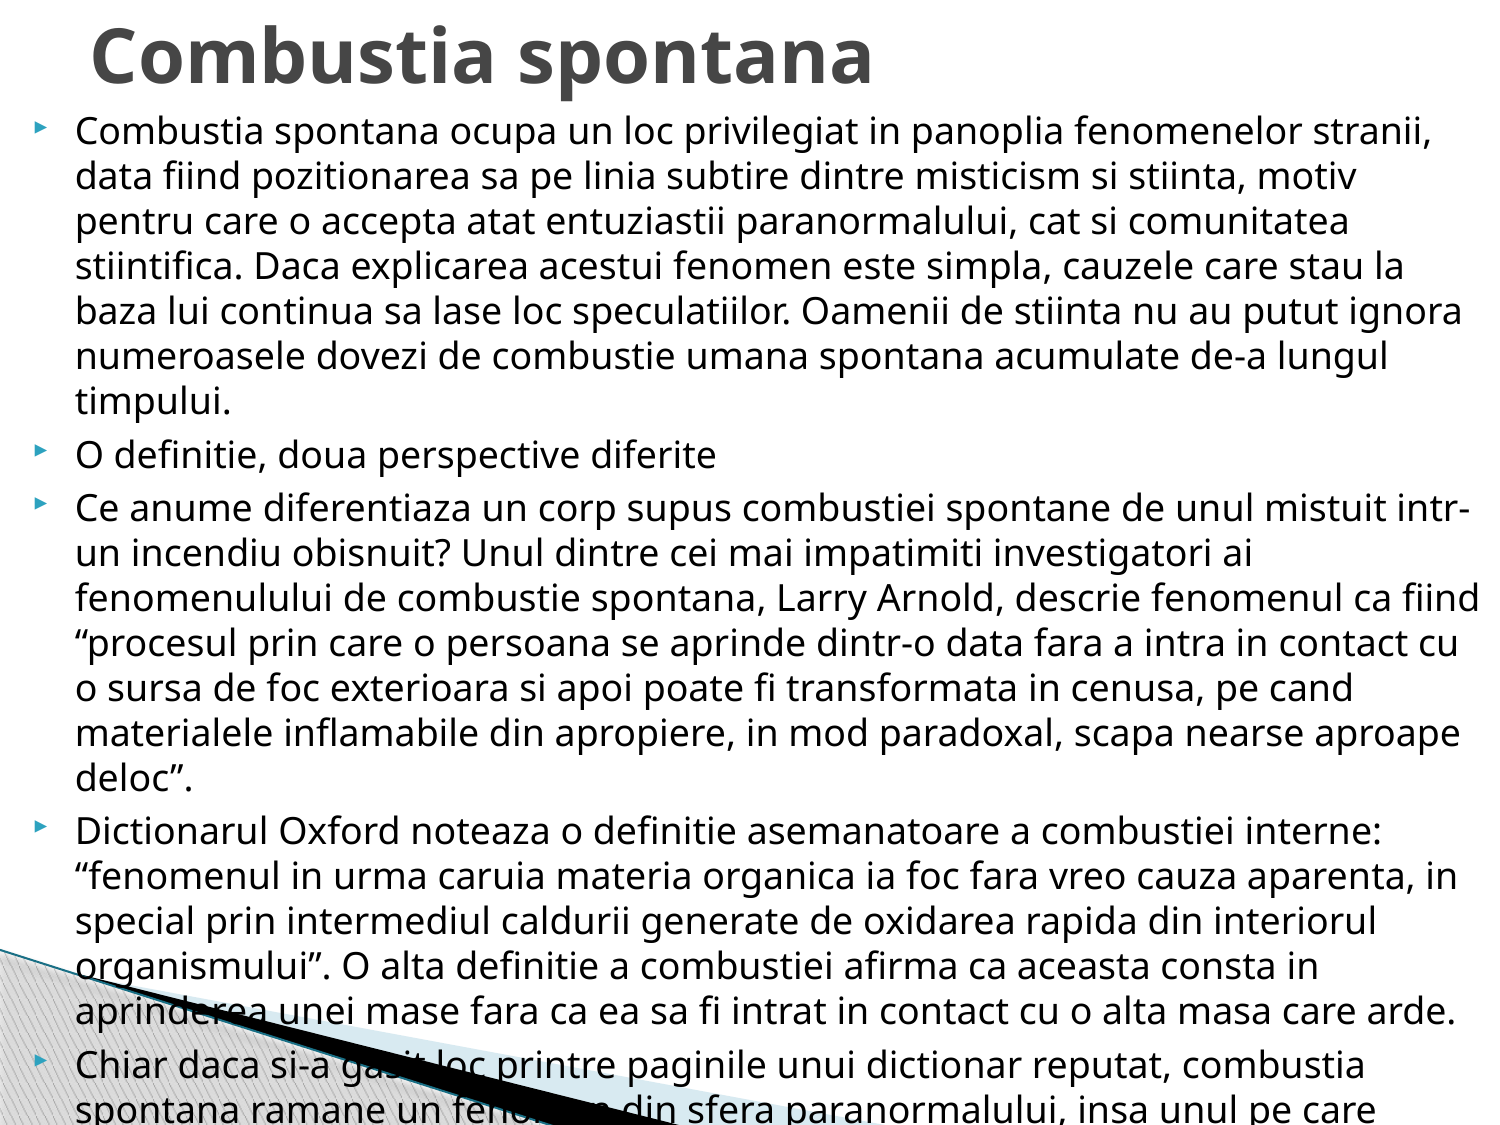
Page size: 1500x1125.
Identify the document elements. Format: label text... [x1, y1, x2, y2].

list Combustia spontana ocupa un loc privilegiat in panoplia fenomenelor stranii, data fiind pozitionarea sa pe linia subtire dintre misticism si stiinta, motiv pentru care o accepta atat entuziastii paranormalului, cat si comunitatea stiintifica. Daca explicarea acestui fenomen este simpla, cauzele care stau la baza lui continua sa lase loc speculatiilor. Oamenii de stiinta nu au putut ignora numeroasele dovezi de combustie umana spontana acumulate de-a lungul timpului. O definitie, doua perspective diferite Ce anume diferentiaza un corp supus combustiei spontane de unul mistuit intr-un incendiu obisnuit? Unul dintre cei mai impatimiti investigatori ai fenomenulului de combustie spontana, Larry Arnold, descrie fenomenul ca fiind “procesul prin care o persoana se aprinde dintr-o data fara a intra in contact cu o sursa de foc exterioara si apoi poate fi transformata in cenusa, pe cand materialele inflamabile din apropiere, in mod paradoxal, scapa nearse aproape deloc”. Dictionarul Oxford noteaza o definitie asemanatoare a combustiei interne: “fenomenul in urma caruia materia organica ia foc fara vreo cauza aparenta, in special prin intermediul caldurii generate de oxidarea rapida din interiorul organismului”. O alta definitie a combustiei afirma ca aceasta consta in aprinderea unei mase fara ca ea sa fi intrat in contact cu o alta masa care arde. Chiar daca si-a gasit loc printre paginile unui dictionar reputat, combustia spontana ramane un fenomen din sfera paranormalului, insa unul pe care stiinta si-l disputa de ceva vreme cu credinta oamenilor in miraculos sau in pedeapsa divina. [0, 99, 1500, 1059]
title Combustia spontana [75, 0, 1425, 107]
